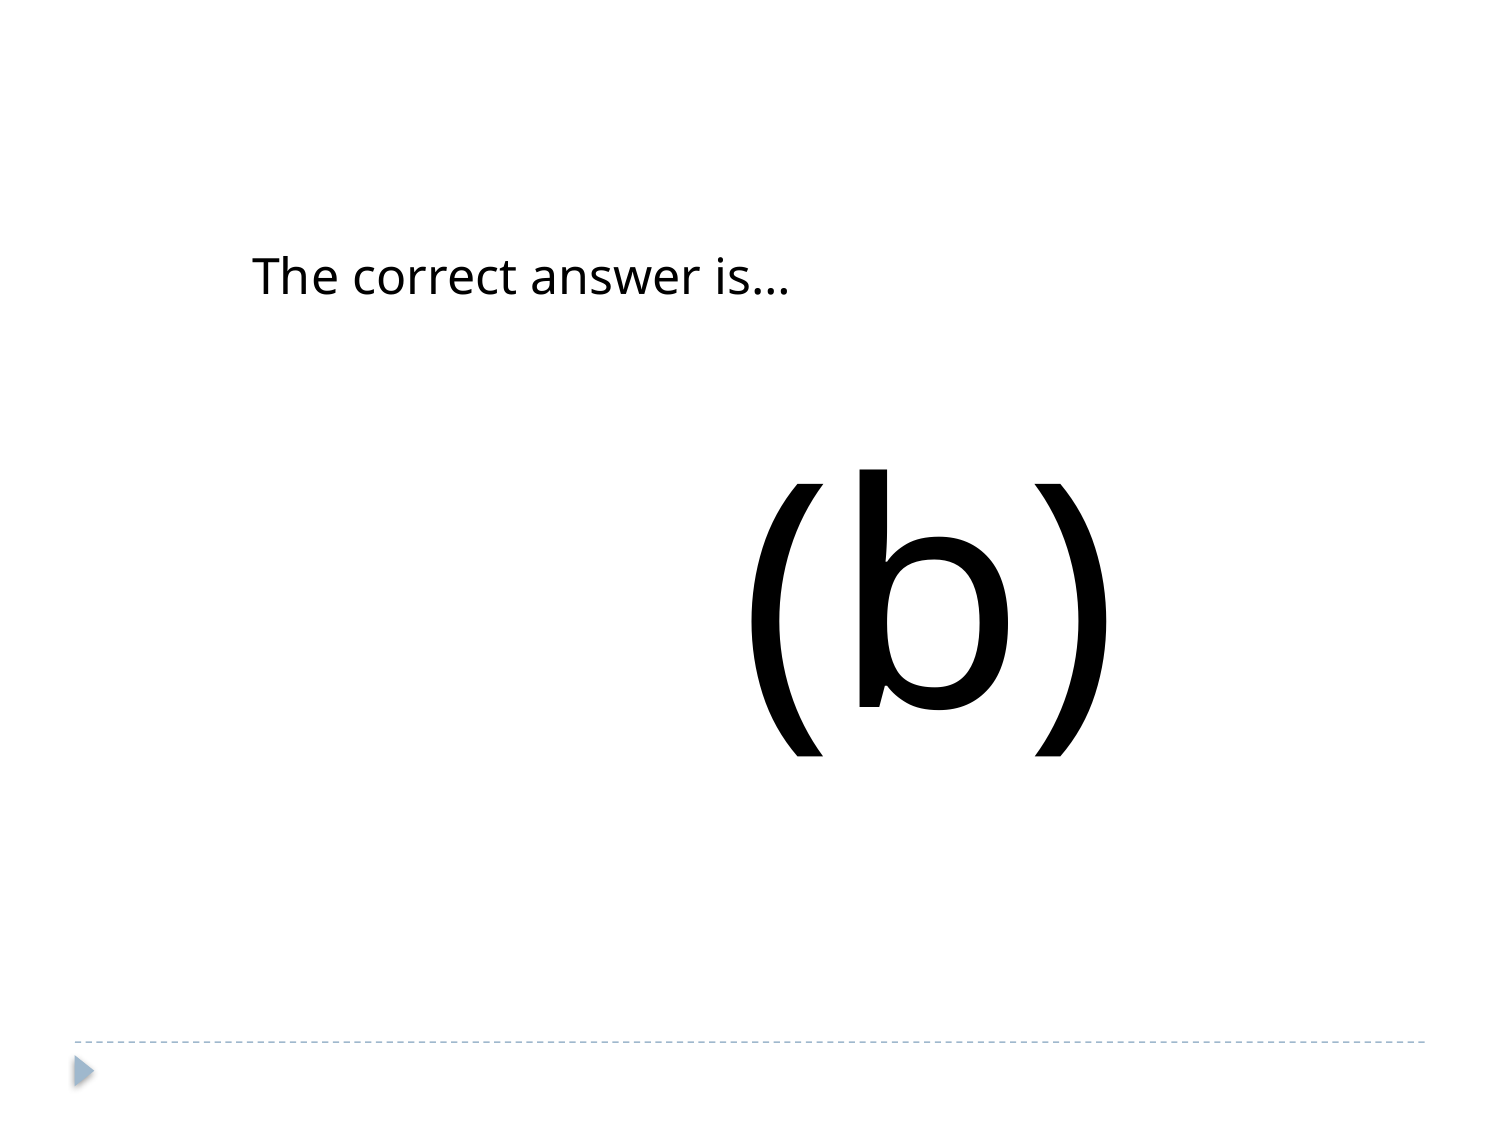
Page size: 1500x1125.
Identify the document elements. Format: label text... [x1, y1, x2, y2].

text_box The correct answer is… (b) [237, 237, 1338, 778]
